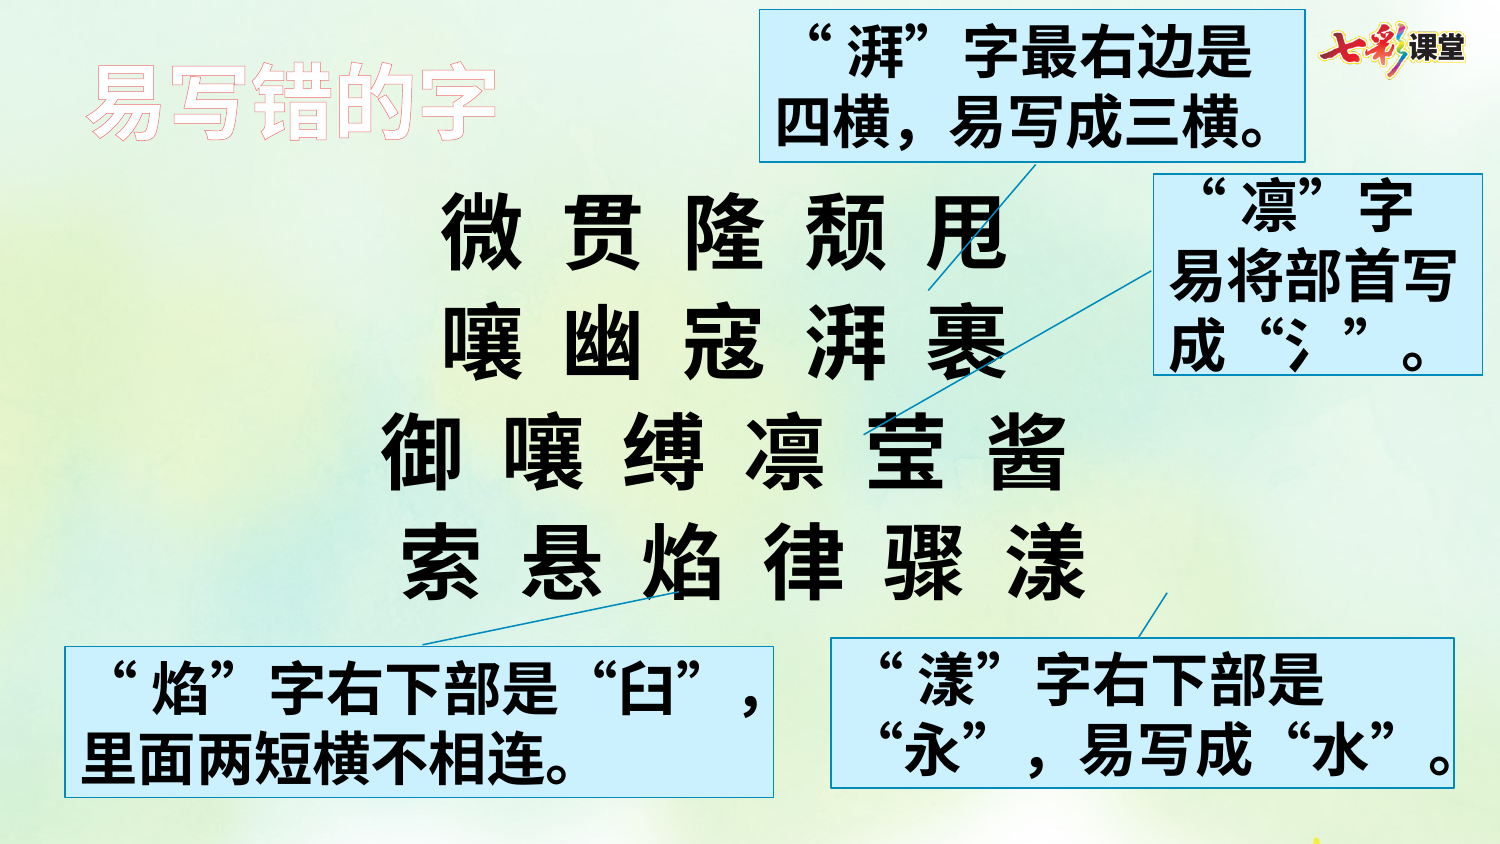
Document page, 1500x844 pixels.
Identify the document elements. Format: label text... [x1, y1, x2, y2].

picture [442, 618, 1147, 785]
text_box “焰”字右下部是“臼”，里面两短横不相连。 [63, 589, 776, 800]
text_box “漾”字右下部是“永”，易写成“水”。 [829, 591, 1456, 790]
picture [0, 0, 1500, 844]
text_box “凛”字易将部首写成“氵”。 [862, 172, 1484, 437]
text_box [771, 785, 1308, 844]
text_box 微 贯 隆 颓 甩 嚷 幽 寇 湃 裹 御 嚷 缚 凛 莹 酱 索 悬 焰 律 骤 漾 [212, 163, 1276, 618]
text_box “湃”字最右边是四横，易写成三横。 [757, 7, 1307, 292]
text_box 易写错的字 [72, 43, 573, 156]
